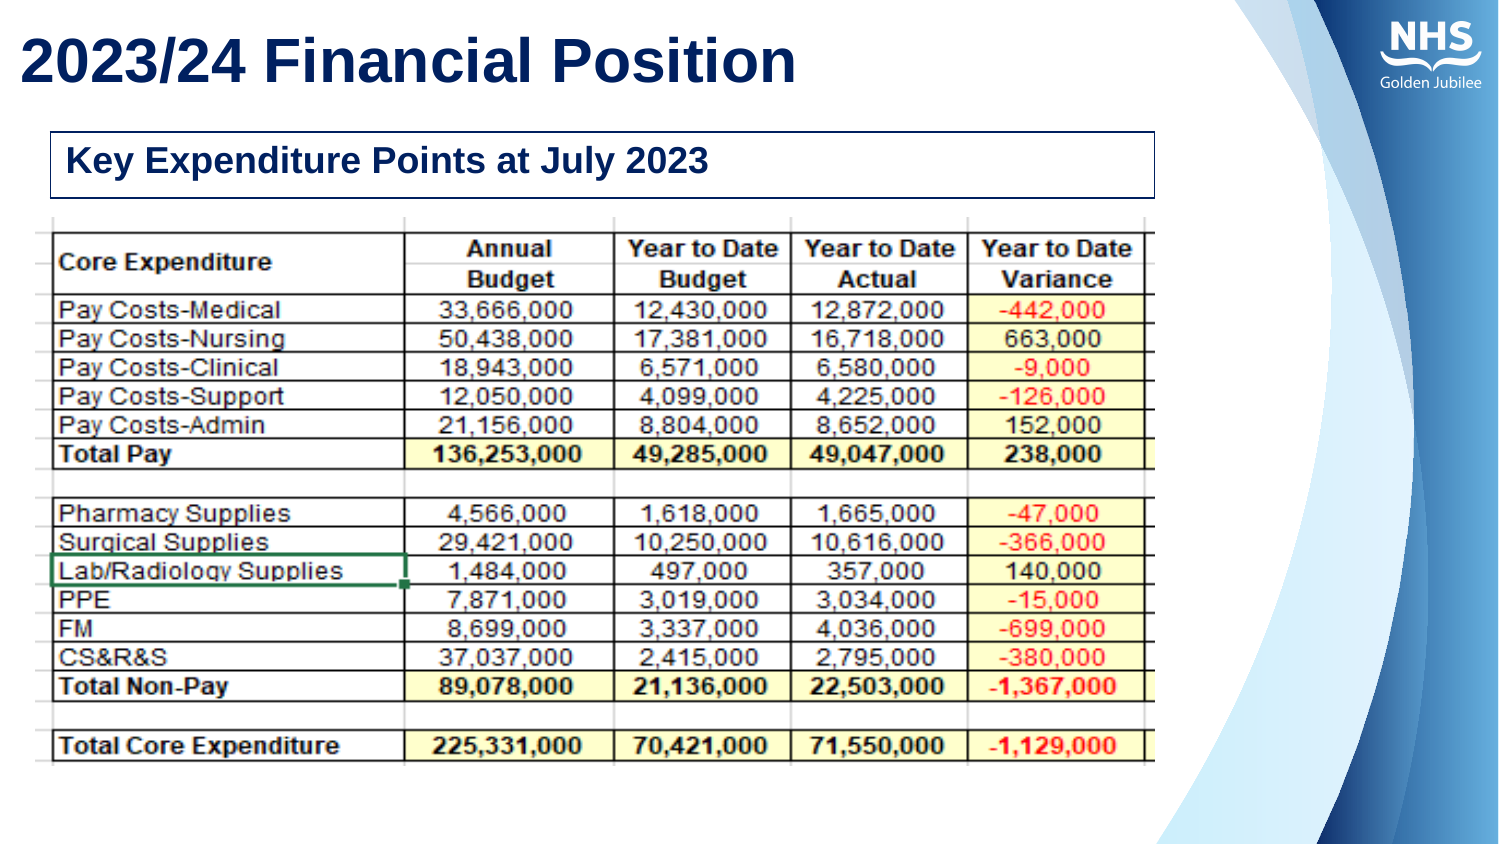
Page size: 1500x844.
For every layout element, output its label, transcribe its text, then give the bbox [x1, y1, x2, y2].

title 2023/24 Financial Position [20, 23, 1064, 95]
picture [35, 216, 1155, 767]
table_header Key Expenditure Points at July 2023 [51, 133, 1154, 197]
text_box [49, 217, 1336, 844]
picture [1380, 21, 1482, 92]
